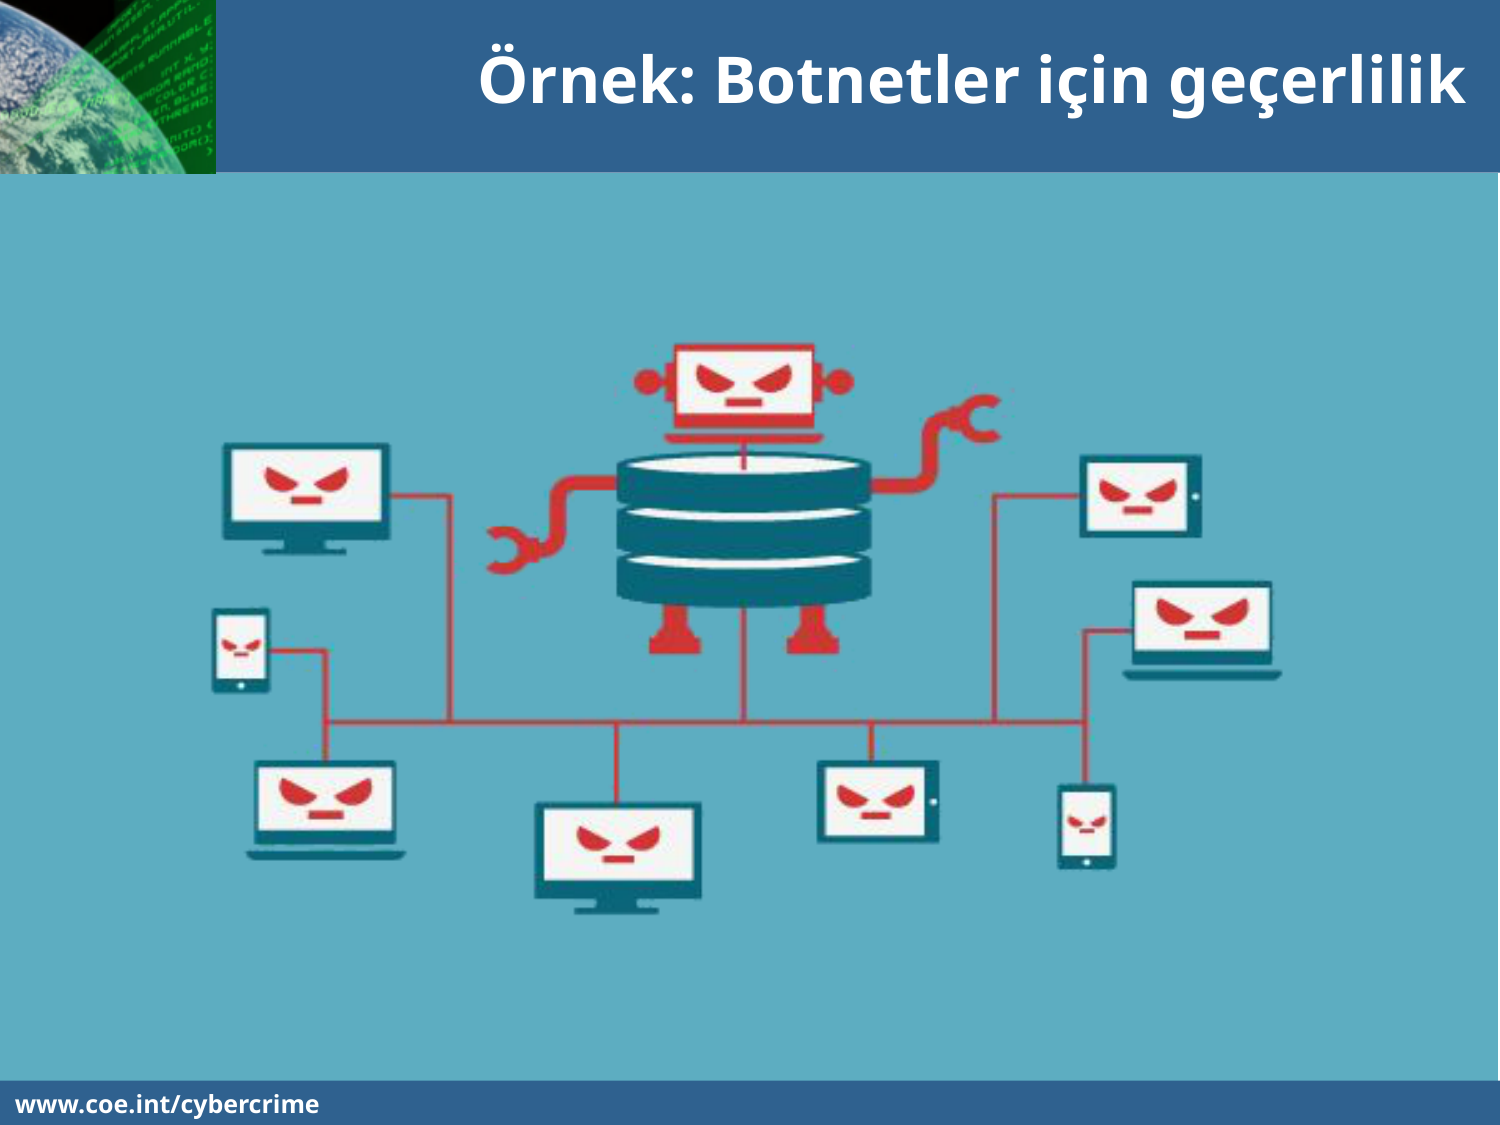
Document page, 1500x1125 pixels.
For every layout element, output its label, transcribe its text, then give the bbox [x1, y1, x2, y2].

text_box Örnek: Botnetler için geçerlilik [220, 32, 1483, 125]
text_box [220, 0, 1500, 175]
text_box www.coe.int/cybercrime [0, 1084, 1500, 1125]
picture [0, 0, 1498, 1081]
